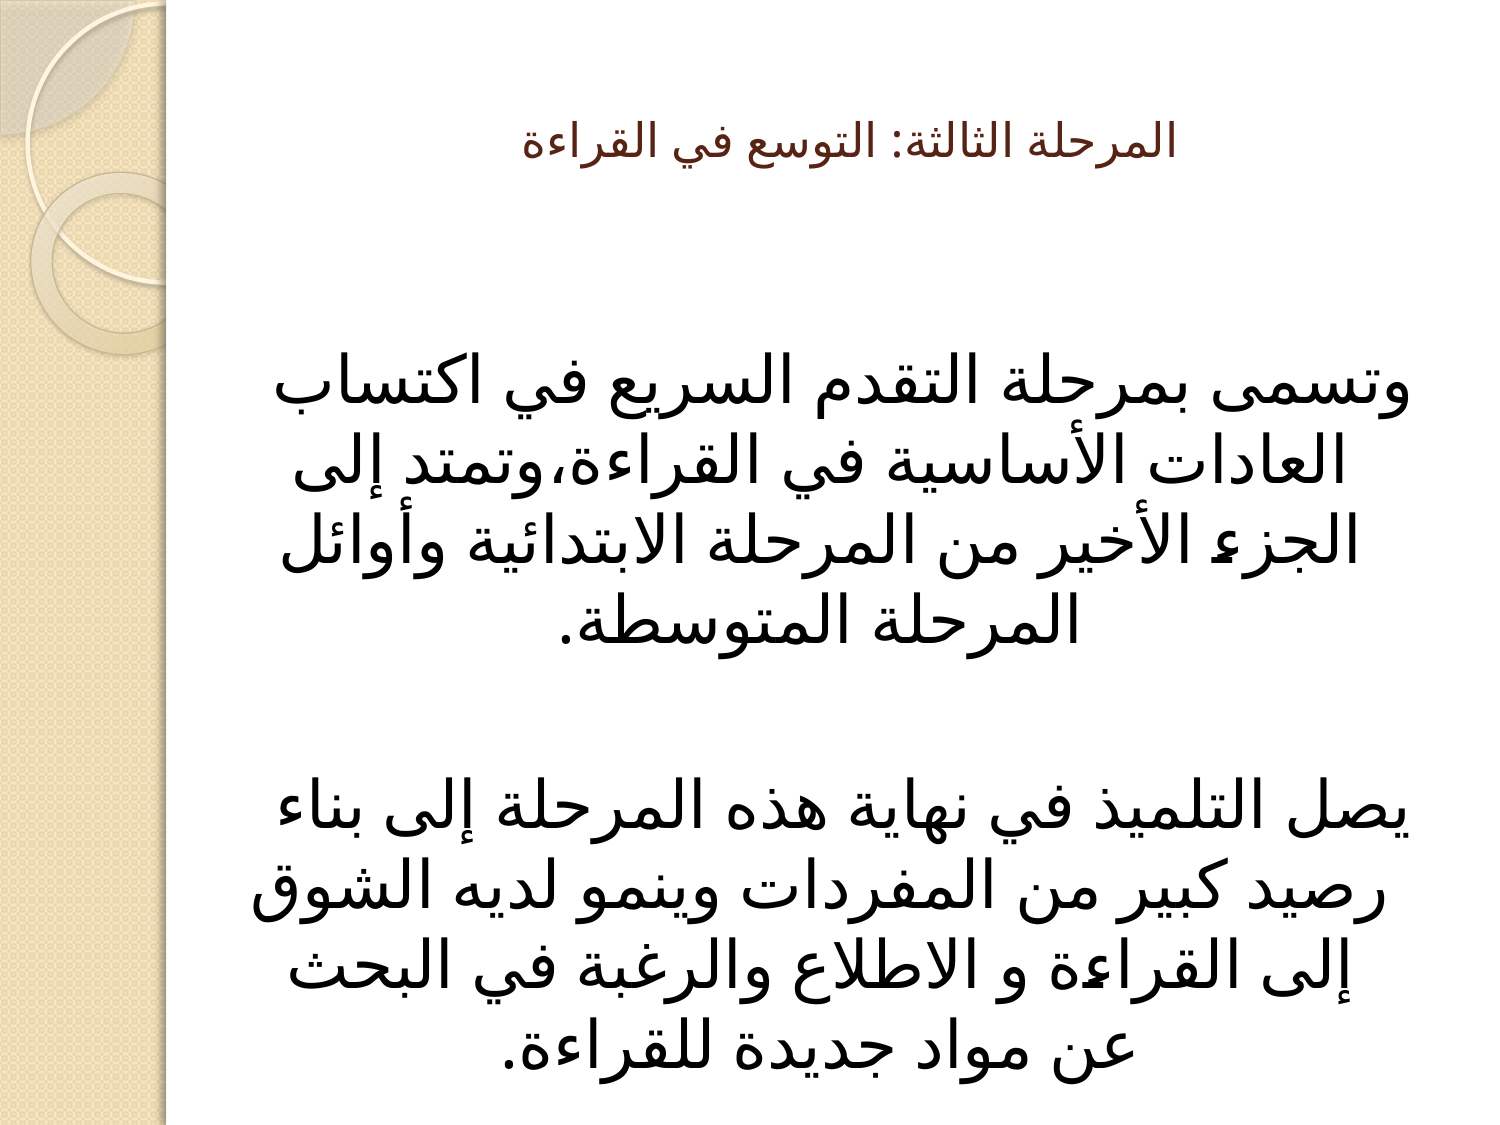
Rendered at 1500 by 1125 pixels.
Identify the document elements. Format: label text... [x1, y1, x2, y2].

title المرحلة الثالثة: التوسع في القراءة [235, 45, 1466, 233]
list وتسمى بمرحلة التقدم السريع في اكتساب العادات الأساسية في القراءة،وتمتد إلى الجزء الأخير من المرحلة الابتدائية وأوائل المرحلة المتوسطة. يصل التلميذ في نهاية هذه المرحلة إلى بناء رصيد كبير من المفردات وينمو لديه الشوق إلى القراءة و الاطلاع والرغبة في البحث عن مواد جديدة للقراءة. [235, 237, 1466, 1025]
